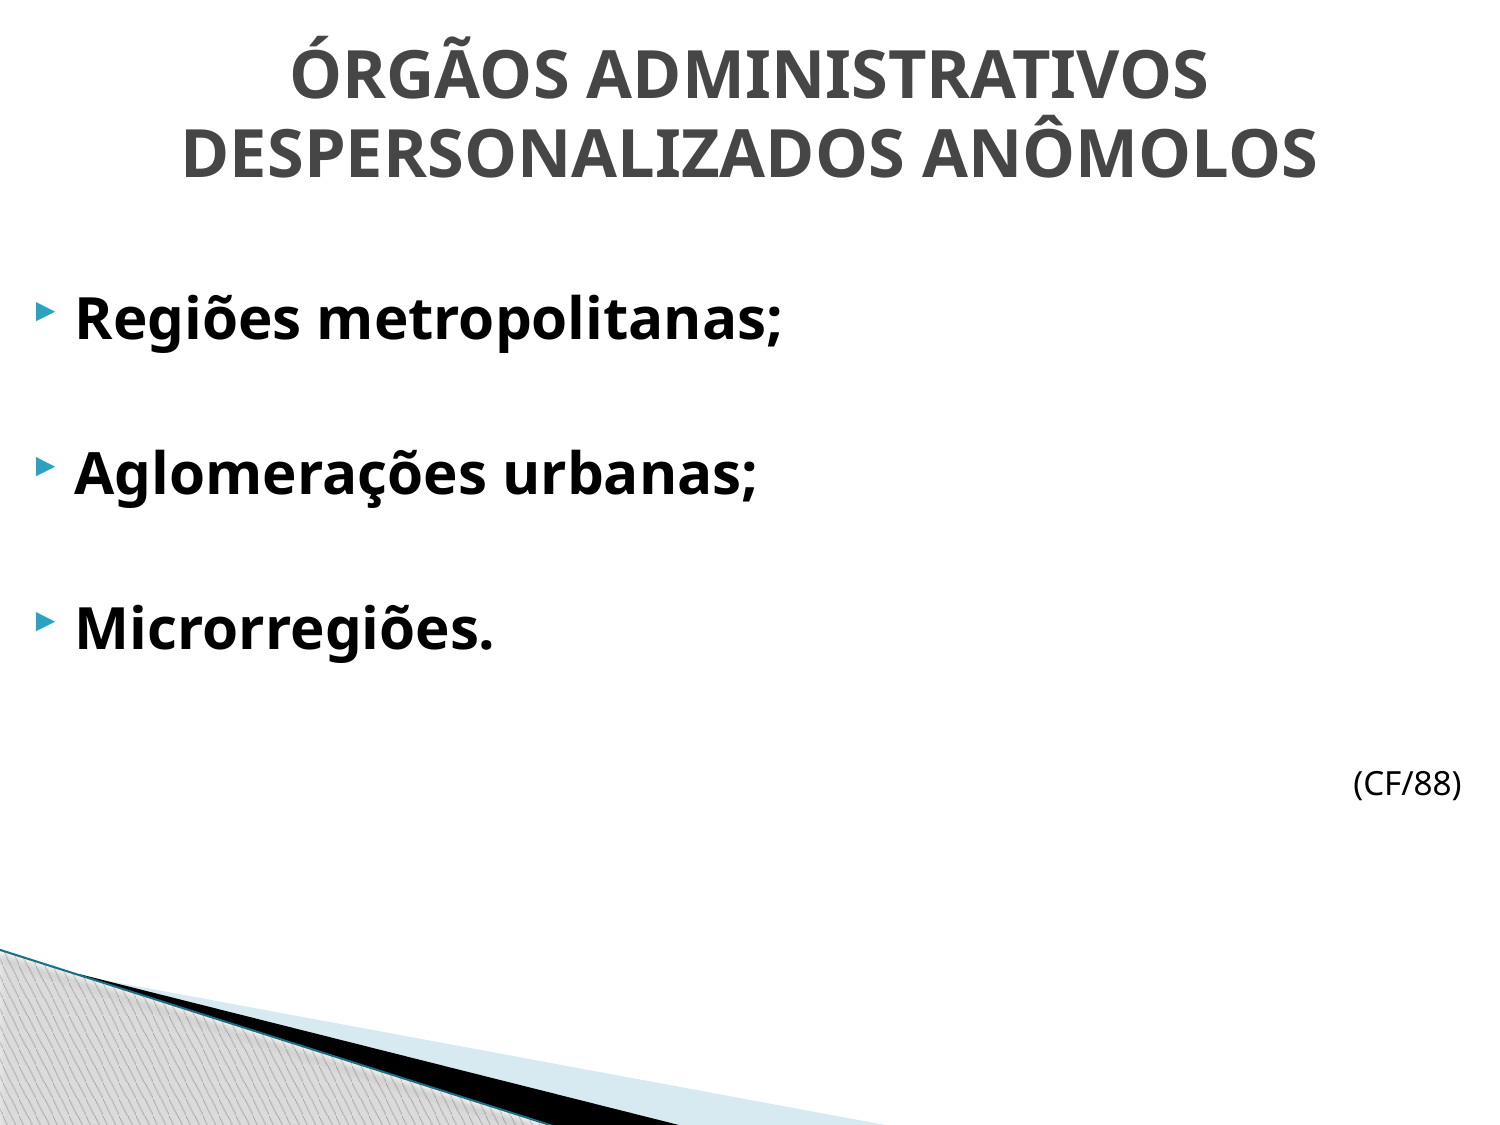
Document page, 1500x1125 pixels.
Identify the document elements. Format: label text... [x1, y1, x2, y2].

list Regiões metropolitanas; Aglomerações urbanas; Microrregiões. (CF/88) [0, 164, 1477, 1125]
title ÓRGÃOS ADMINISTRATIVOS DESPERSONALIZADOS ANÔMOLOS [0, 46, 1500, 176]
